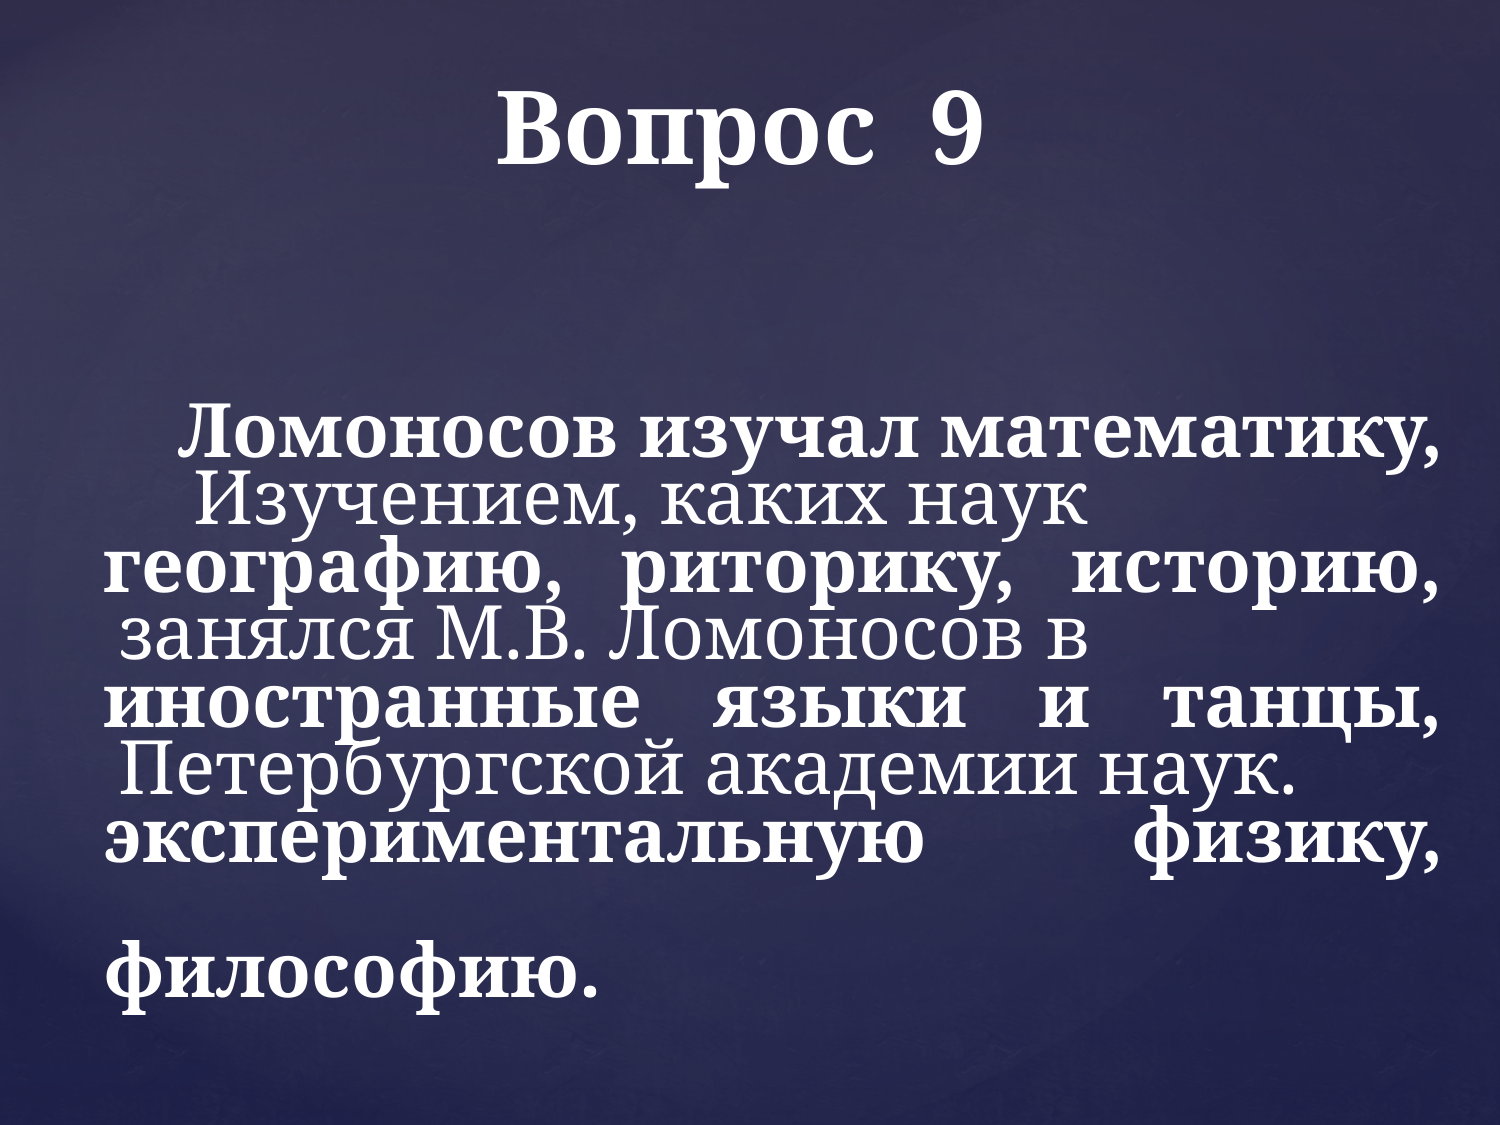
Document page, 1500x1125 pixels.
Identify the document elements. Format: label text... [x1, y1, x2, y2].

title Вопрос 9 [135, 42, 1374, 193]
text_box Ломоносов изучал математику, географию, риторику, историю, иностранные языки и танцы, экспериментальную физику, философию. [87, 254, 1460, 1096]
